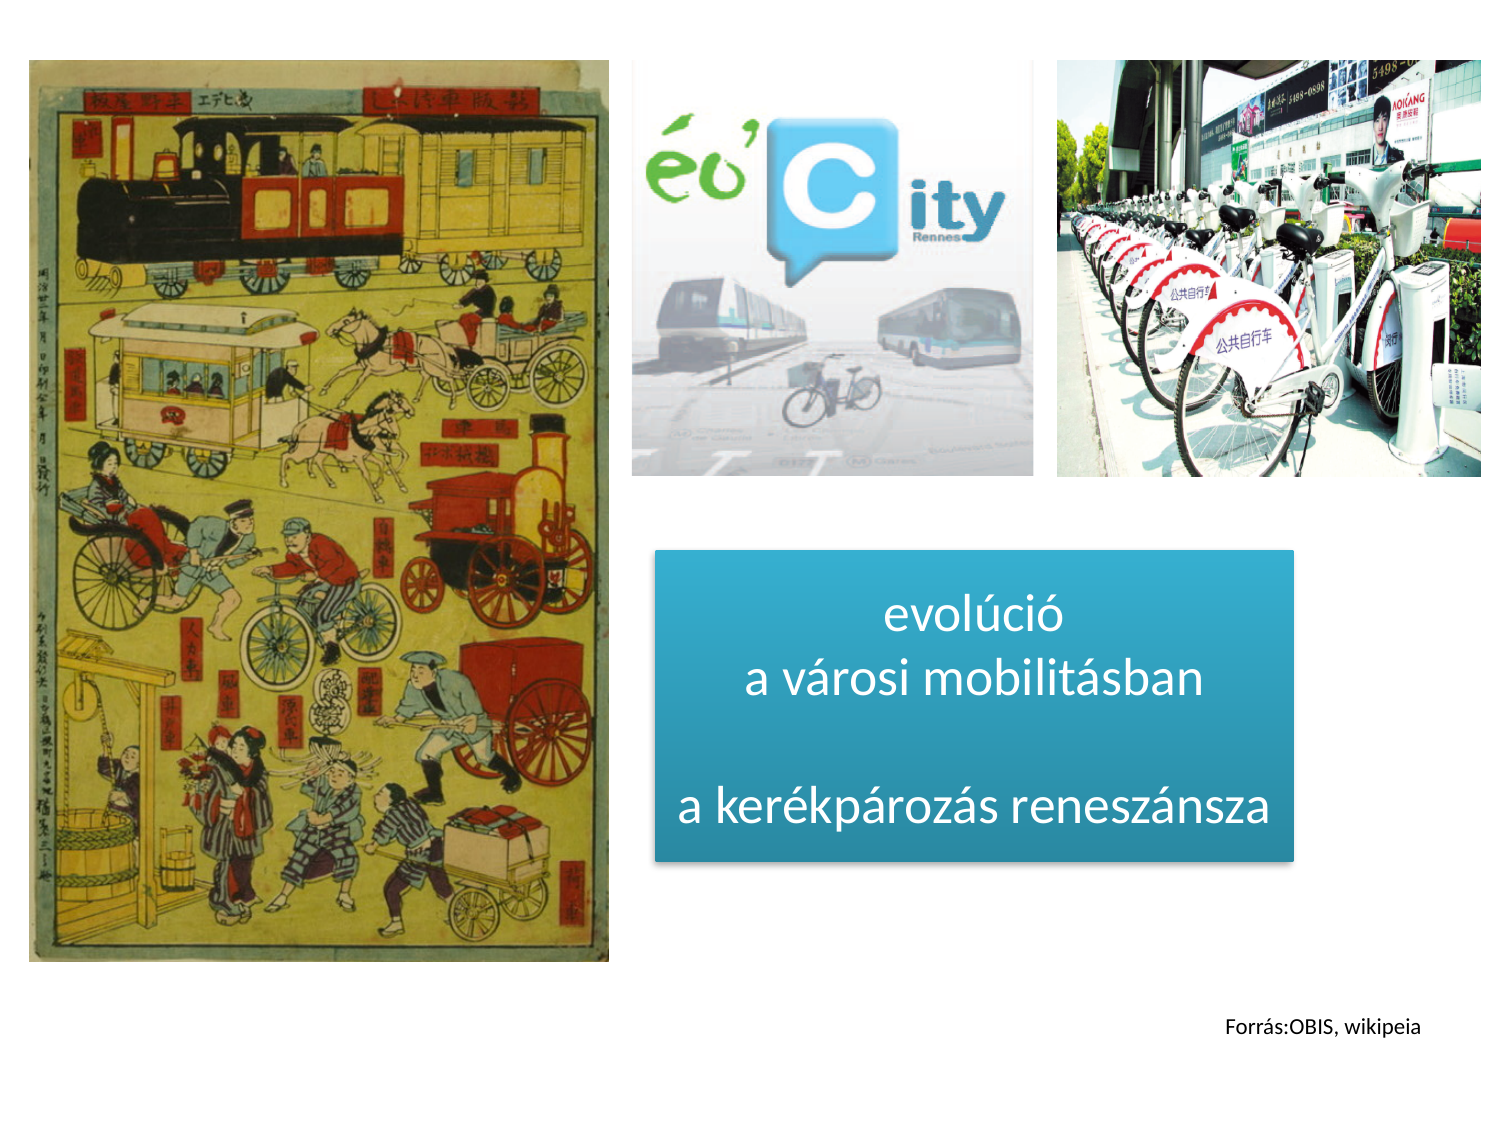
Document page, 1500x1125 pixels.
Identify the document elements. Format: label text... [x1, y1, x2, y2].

picture [29, 59, 609, 962]
picture [631, 59, 1034, 477]
title evolúció a városi mobilitásban a kerékpározás reneszánsza [655, 550, 1294, 862]
picture [1056, 60, 1481, 477]
text_box Forrás:OBIS, wikipeia [1210, 1004, 1500, 1047]
